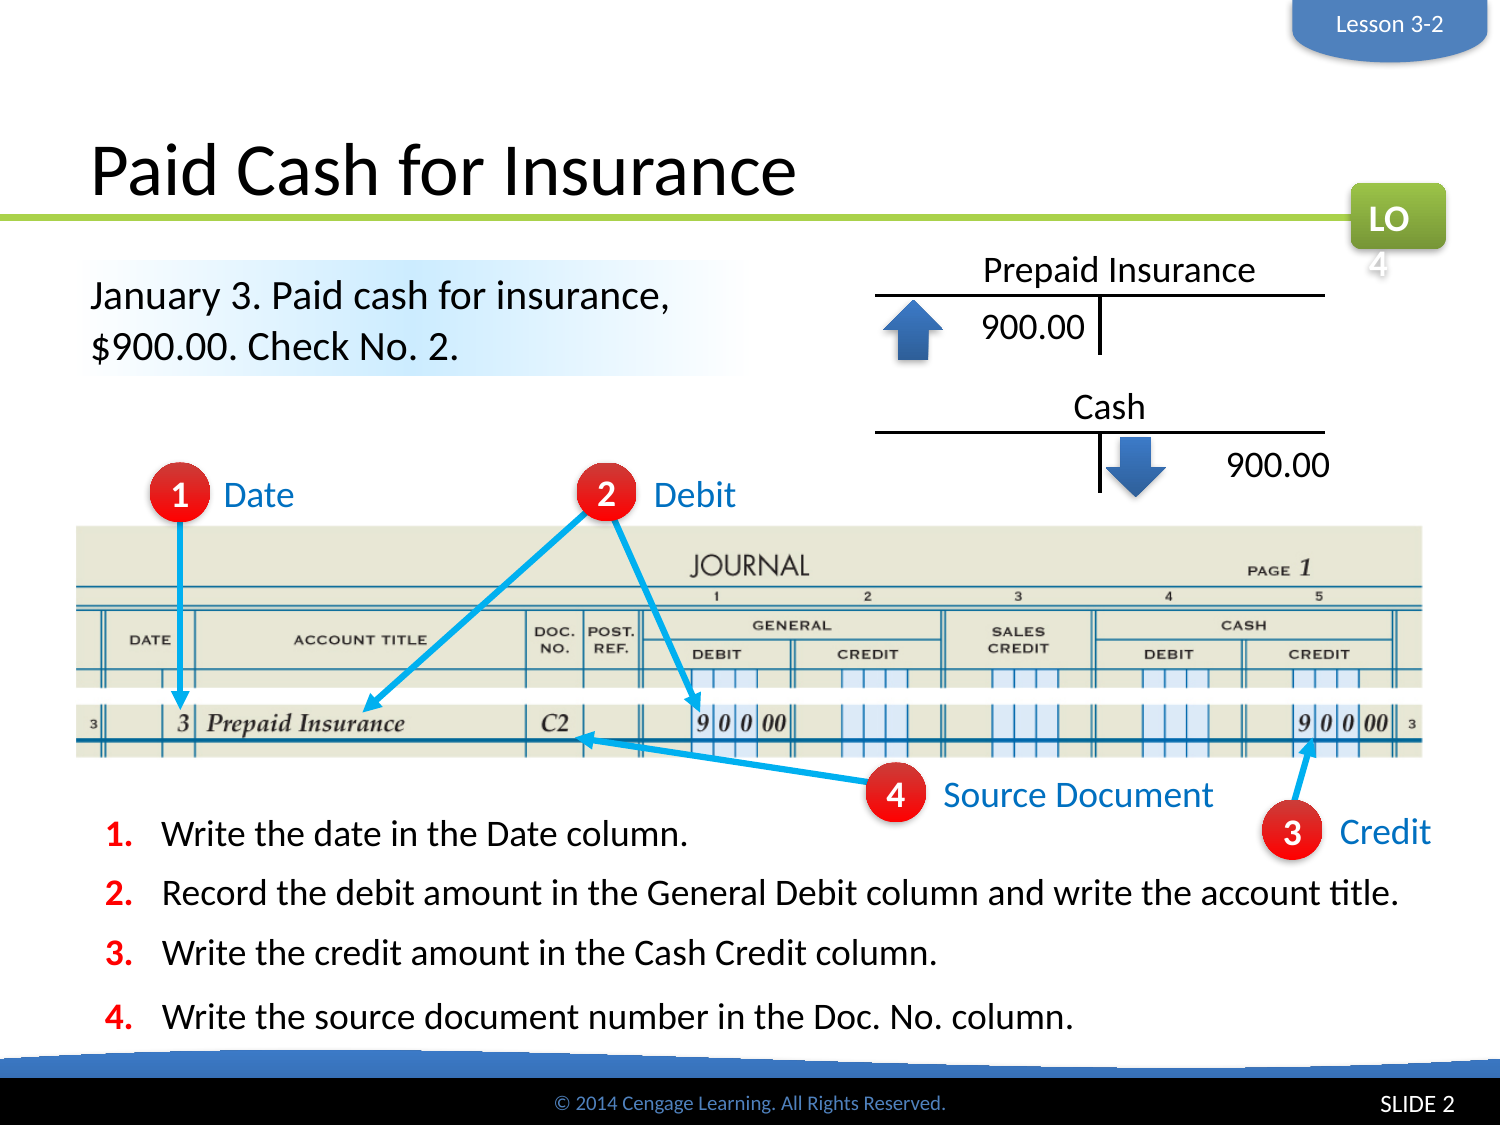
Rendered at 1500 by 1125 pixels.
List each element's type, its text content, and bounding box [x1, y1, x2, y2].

text_box 4. Write the source document number in the Doc. No. column. [90, 984, 1475, 1045]
text_box 3. Write the credit amount in the Cash Credit column. [90, 920, 1475, 981]
text_box LO4 [1350, 183, 1446, 250]
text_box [874, 237, 1356, 356]
title Paid Cash for Insurance [75, 29, 1350, 218]
text_box 1. Write the date in the Date column. [89, 801, 1257, 862]
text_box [874, 374, 1346, 494]
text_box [149, 462, 360, 711]
text_box 2. Record the debit amount in the General Debit column and write the account title. [90, 862, 1450, 920]
slide_number SLIDE 2 [1170, 1080, 1470, 1125]
picture [74, 524, 1426, 760]
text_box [574, 737, 1267, 824]
text_box January 3. Paid cash for insurance, $900.00. Check No. 2. [74, 260, 750, 376]
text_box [1292, 0, 1488, 63]
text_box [1262, 737, 1463, 861]
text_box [362, 462, 790, 713]
